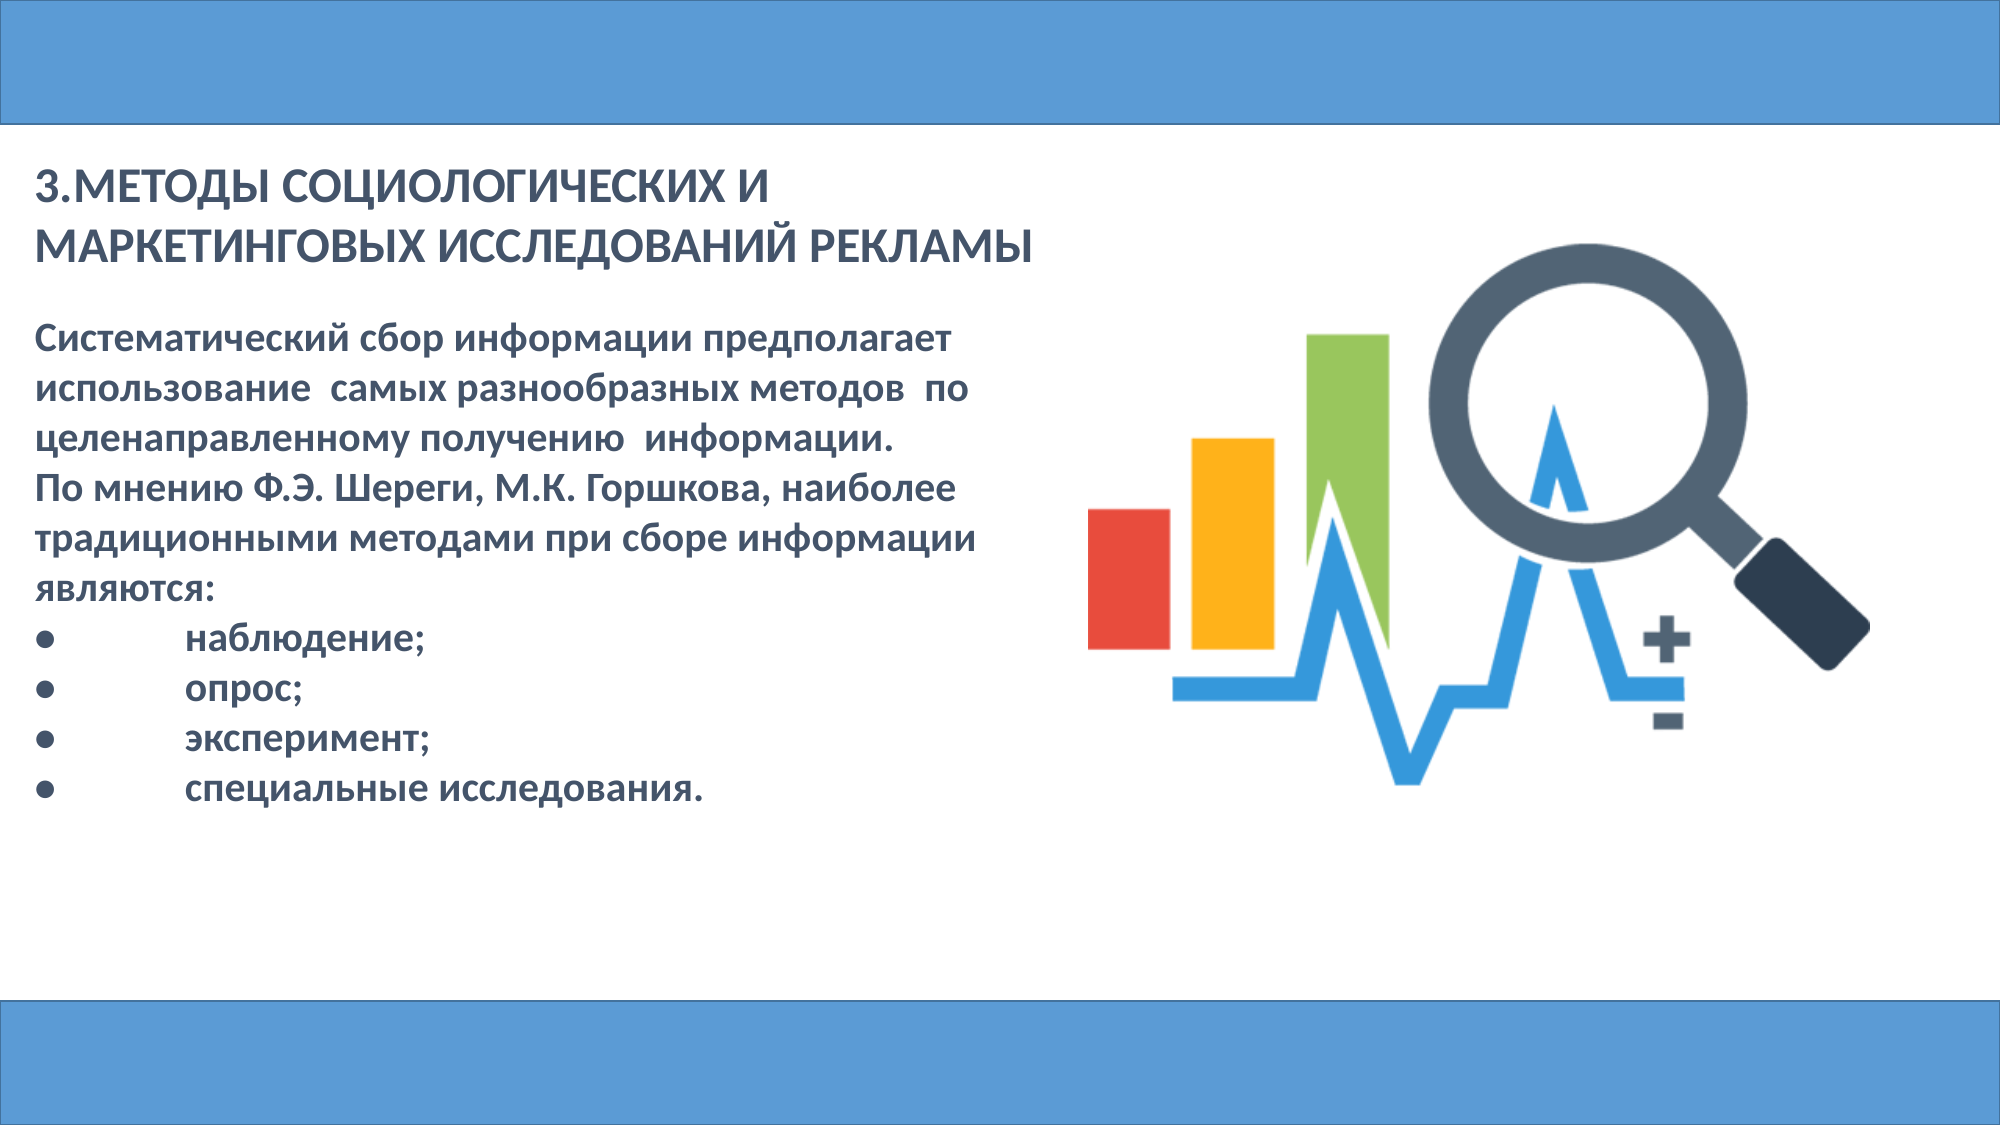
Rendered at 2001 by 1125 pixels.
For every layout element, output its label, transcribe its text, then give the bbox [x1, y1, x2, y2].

text_box [0, 1000, 2000, 1125]
text_box [0, 0, 2000, 125]
picture [1088, 123, 1870, 906]
text_box 3.МЕТОДЫ СОЦИОЛОГИЧЕСКИХ И МАРКЕТИНГОВЫХ ИССЛЕДОВАНИЙ РЕКЛАМЫ [20, 145, 1088, 280]
text_box Систематический сбор информации предполагает использование самых разнообразных методов по целенаправленному получению информации. По мнению Ф.Э. Шереги, М.К. Горшкова, наиболее традиционными методами при сборе информации являются: • наблюдение; • опрос; • эксперимент; • специальные исследования. [20, 302, 1021, 818]
